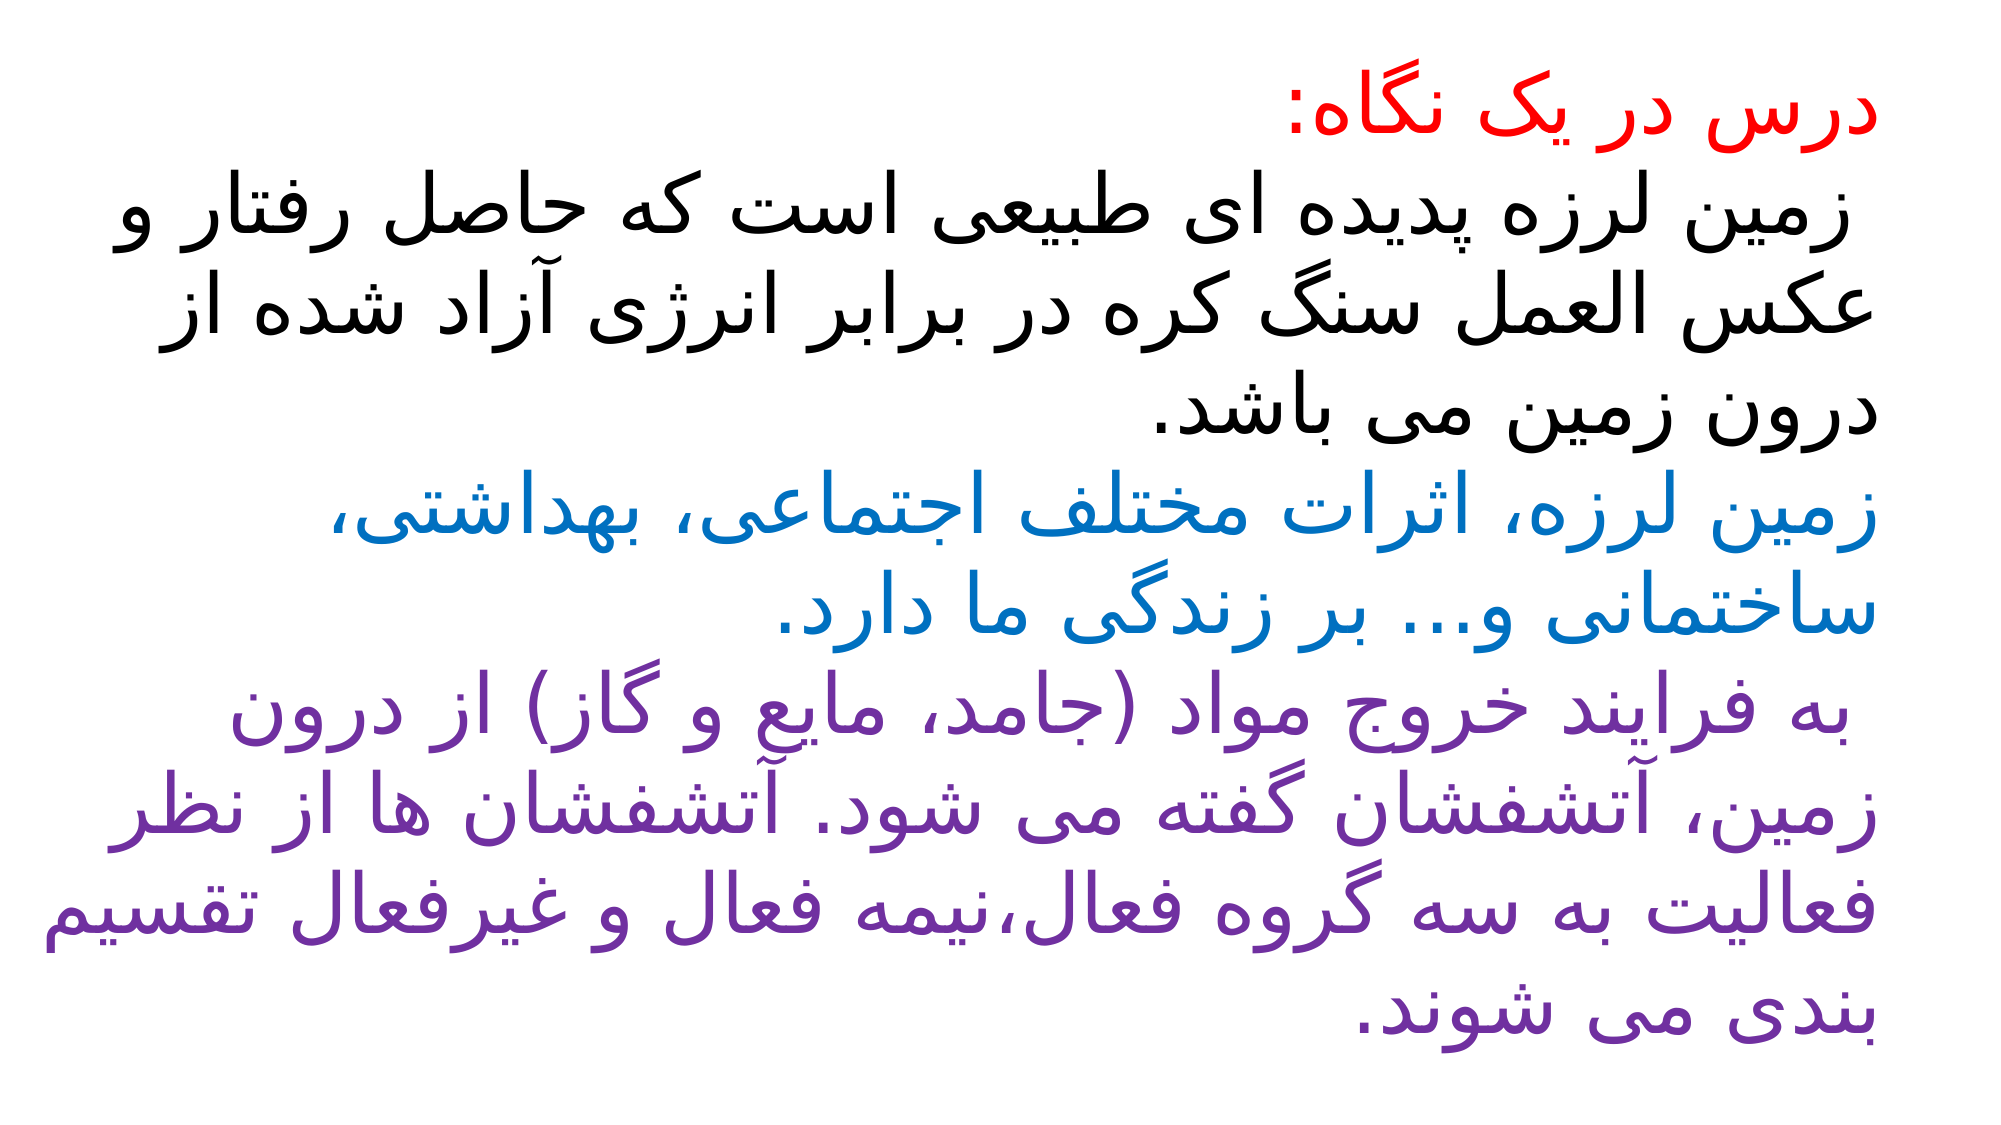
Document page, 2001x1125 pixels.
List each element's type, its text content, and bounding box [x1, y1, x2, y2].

picture [87, 737, 423, 828]
text_box درس در یک نگاه: زمین لرزه پدیده ای طبیعی است که حاصل رفتار و عکس العمل سنگ کره در برابر انرژی آزاد شده از درون زمین می باشد. زمین لرزه، اثرات مختلف اجتماعی، بهداشتی، ساختمانی و... بر زندگی ما دارد. به فرایند خروج مواد (جامد، مایع و گاز) از درون زمین، آتشفشان گفته می شود. آتشفشان ها از نظر فعالیت به سه گروه فعال،نیمه فعال و غیرفعال تقسیم بندی می شوند. [21, 42, 1898, 1058]
